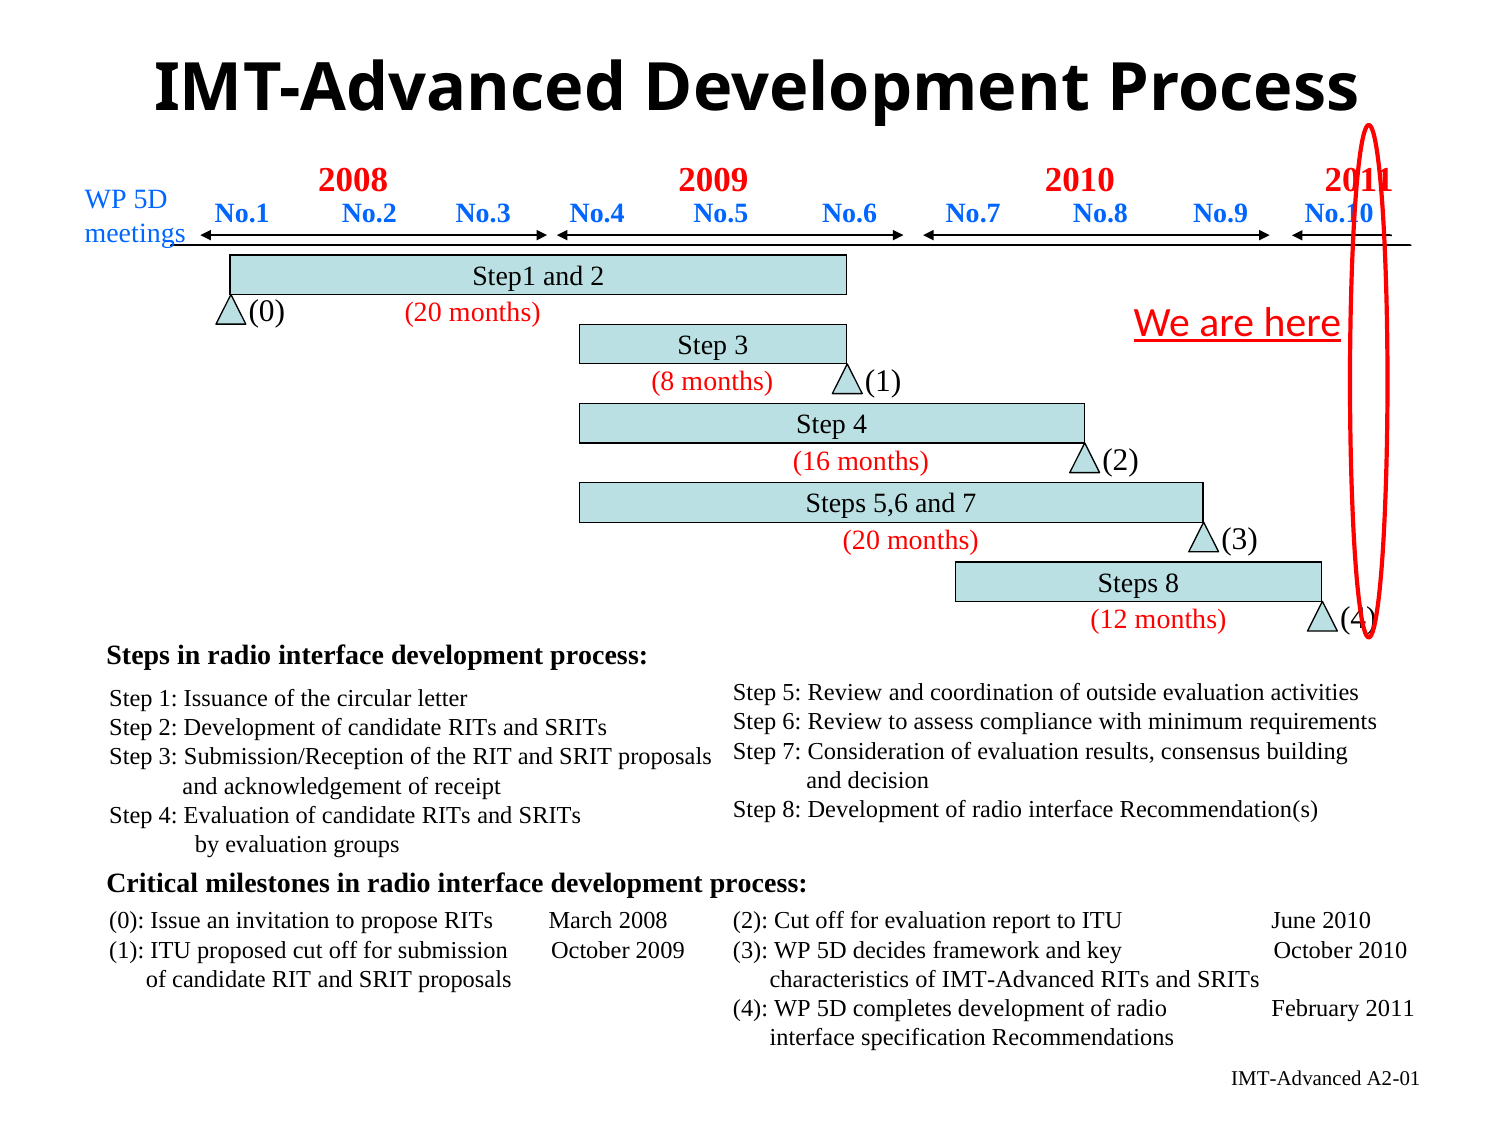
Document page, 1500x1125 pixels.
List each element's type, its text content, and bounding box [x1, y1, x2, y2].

picture [56, 149, 1444, 1094]
text_box IMT-Advanced Development Process [74, 36, 1425, 148]
